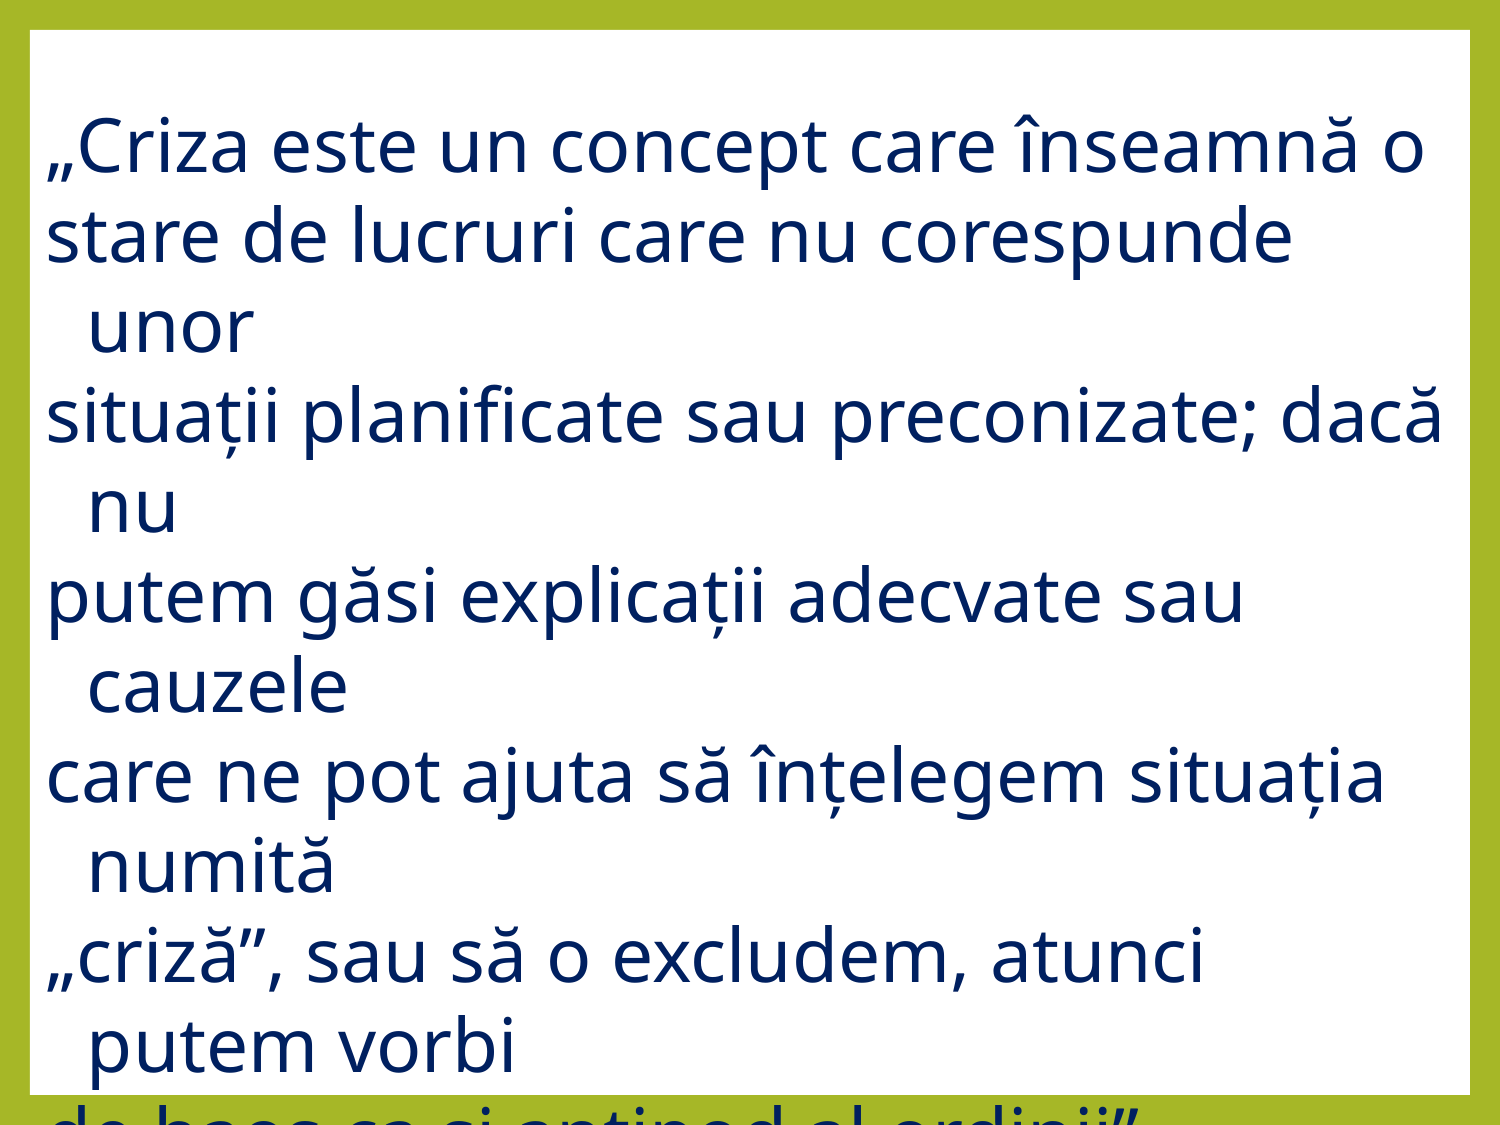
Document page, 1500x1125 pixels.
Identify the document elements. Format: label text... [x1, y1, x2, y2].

text_box „Criza este un concept care înseamnă o stare de lucruri care nu corespunde unor situații planificate sau preconizate; dacă nu putem găsi explicații adecvate sau cauzele care ne pot ajuta să înțelegem situația numită „criză”, sau să o excludem, atunci putem vorbi de haos ca şi antipod al ordinii”. --Daun (1995). [30, 89, 1469, 1000]
